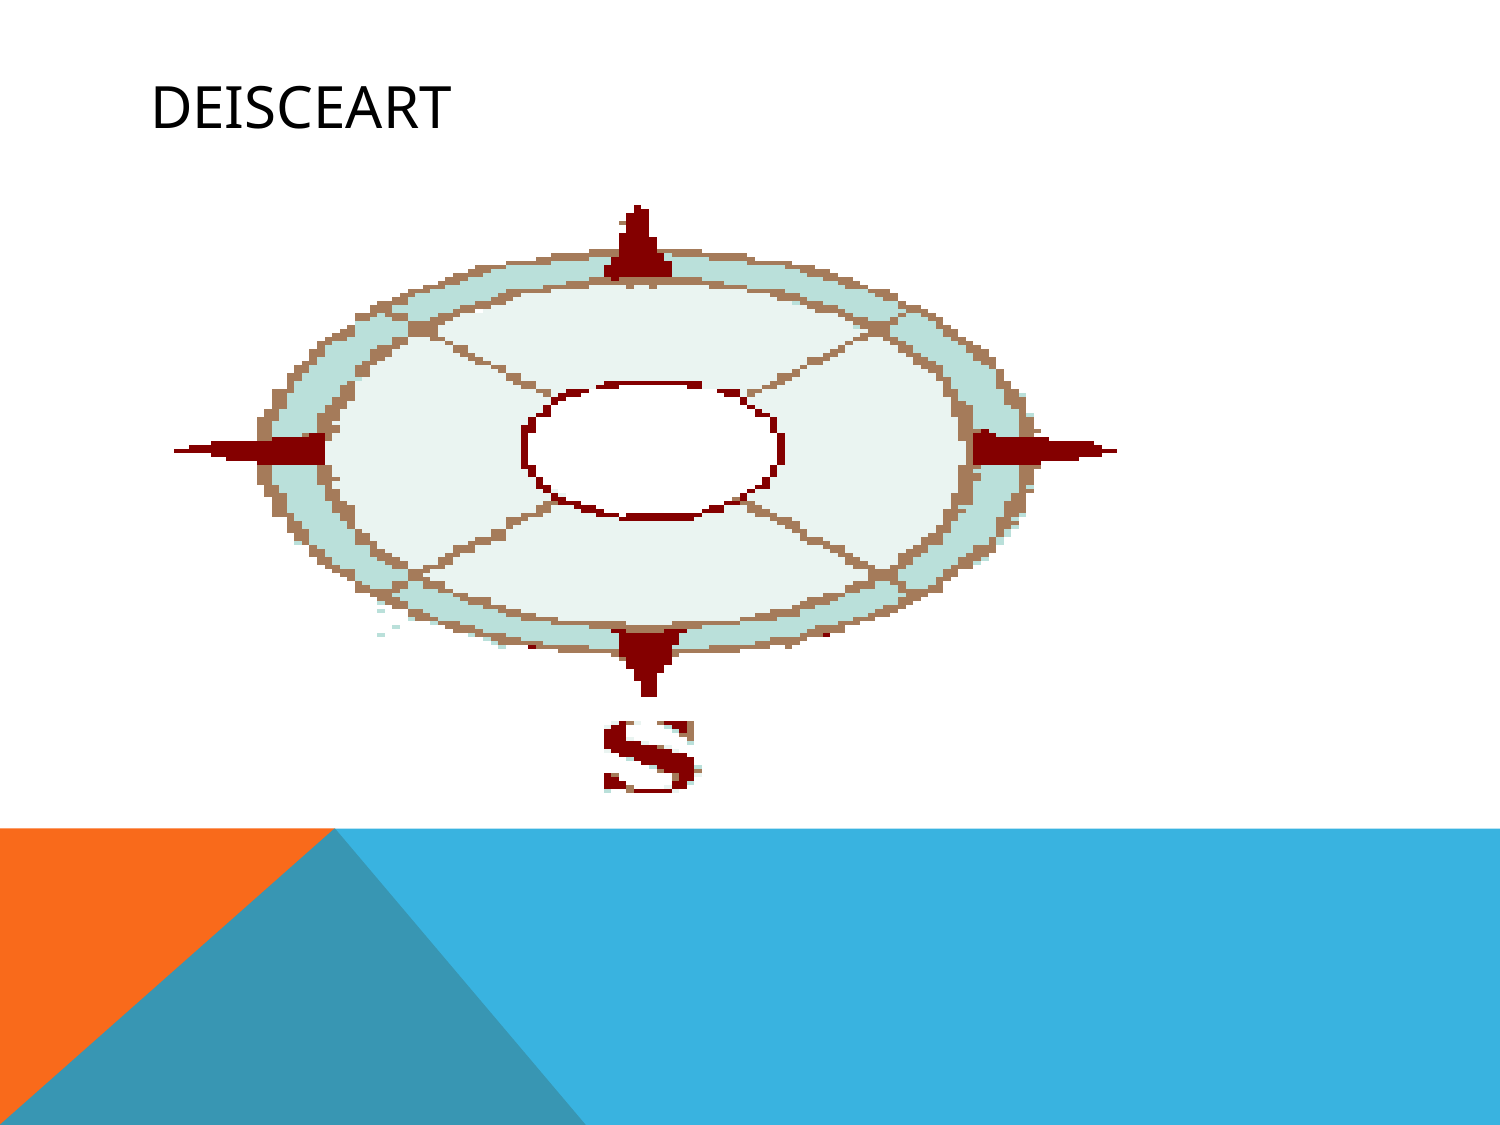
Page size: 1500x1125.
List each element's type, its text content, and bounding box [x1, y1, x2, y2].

picture [159, 189, 1140, 826]
title deisceart [135, 60, 1369, 150]
